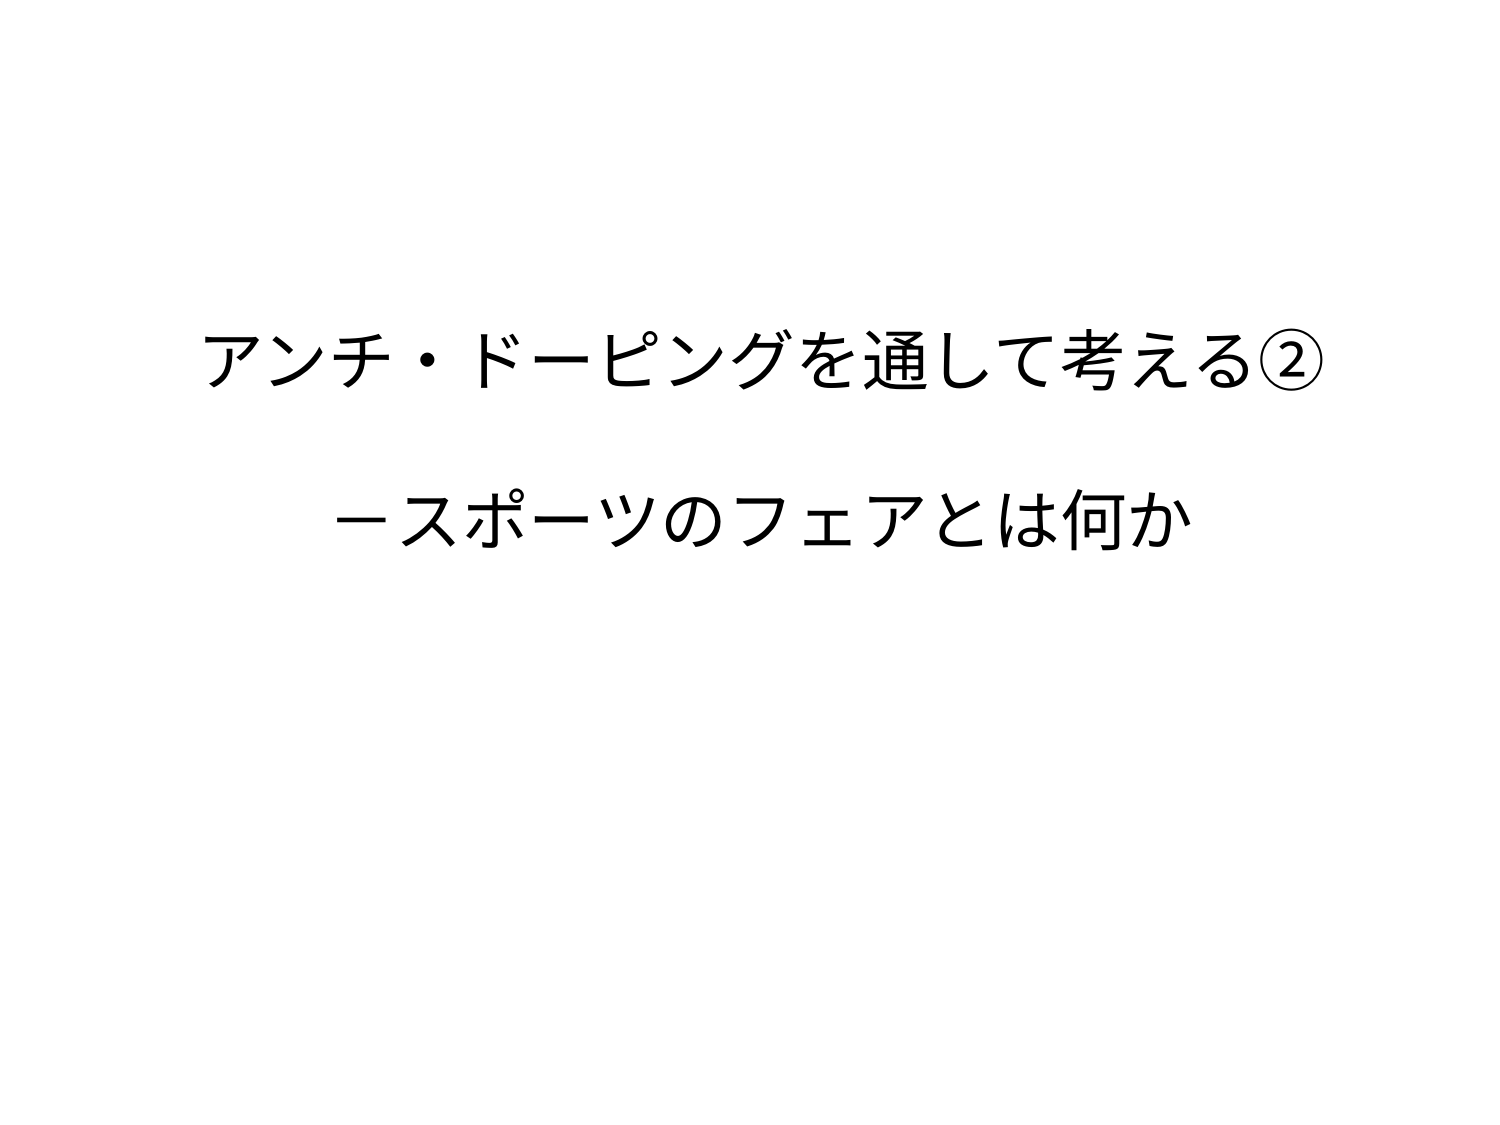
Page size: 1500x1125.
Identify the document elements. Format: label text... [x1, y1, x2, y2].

title アンチ・ドーピングを通して考える② －スポーツのフェアとは何か [123, 290, 1399, 587]
